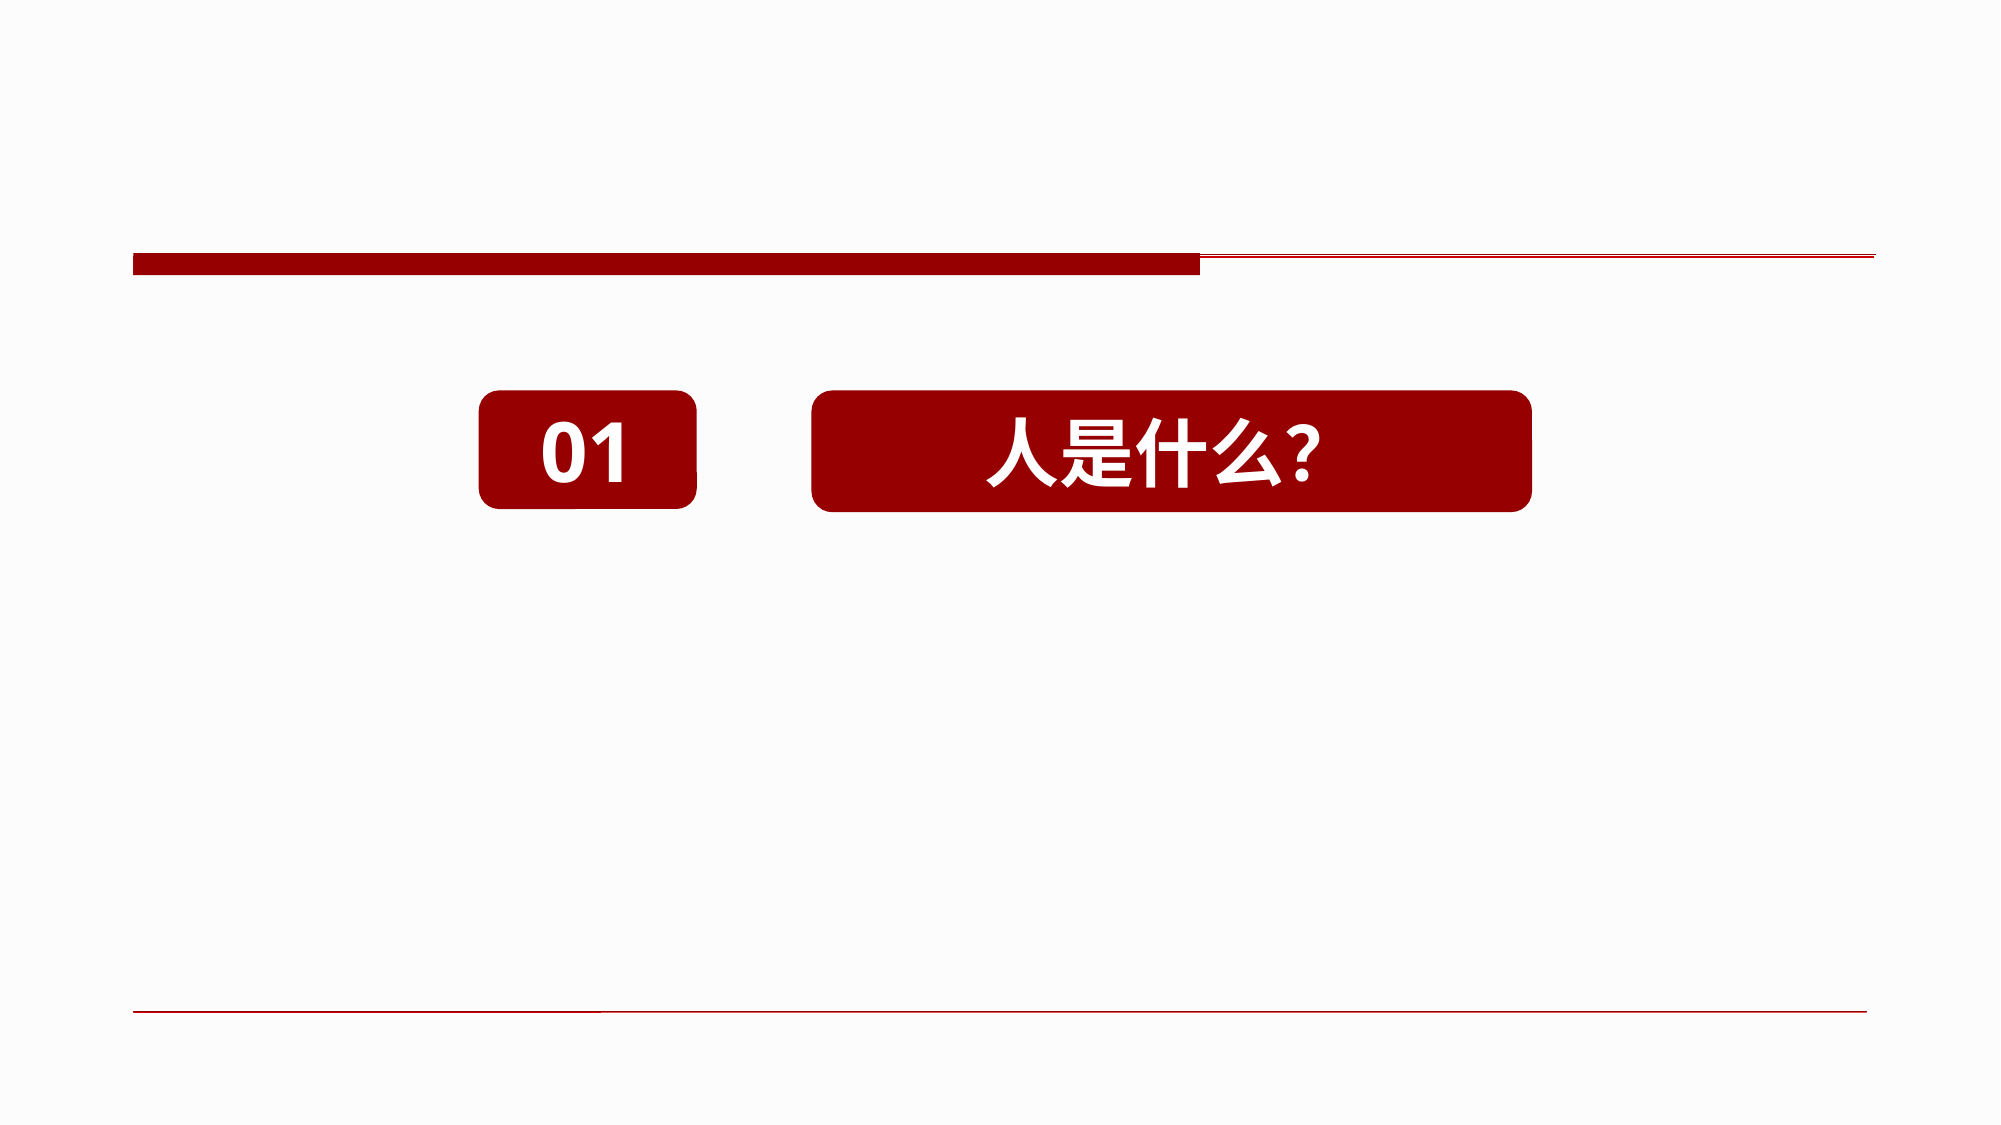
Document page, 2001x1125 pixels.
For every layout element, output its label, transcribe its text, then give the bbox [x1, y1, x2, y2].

text_box 01 [478, 390, 697, 510]
text_box 人是什么？ [811, 390, 1533, 513]
